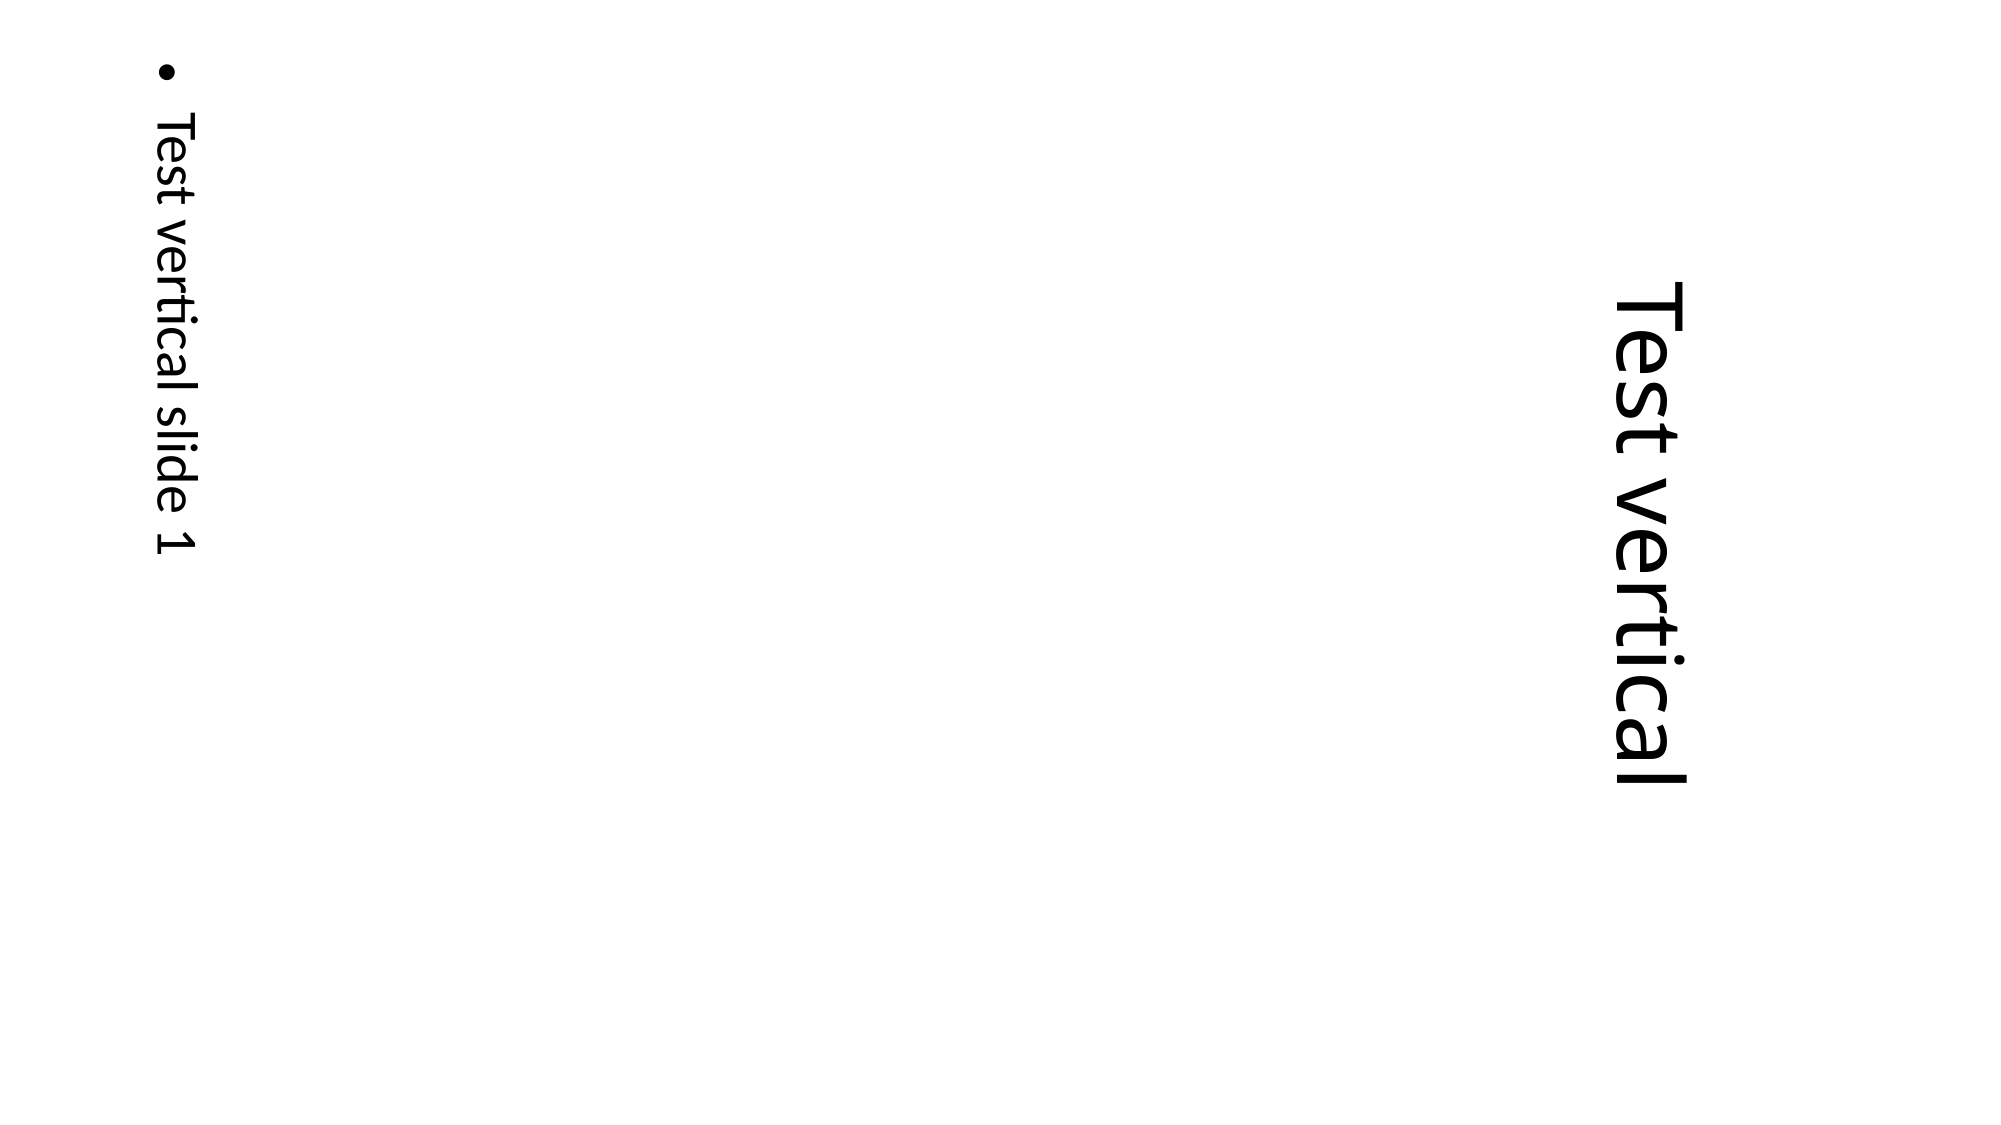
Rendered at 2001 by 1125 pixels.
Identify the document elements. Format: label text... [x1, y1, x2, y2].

list Test vertical slide 1 [137, 59, 1407, 1014]
title Test vertical [1431, 59, 1863, 1014]
